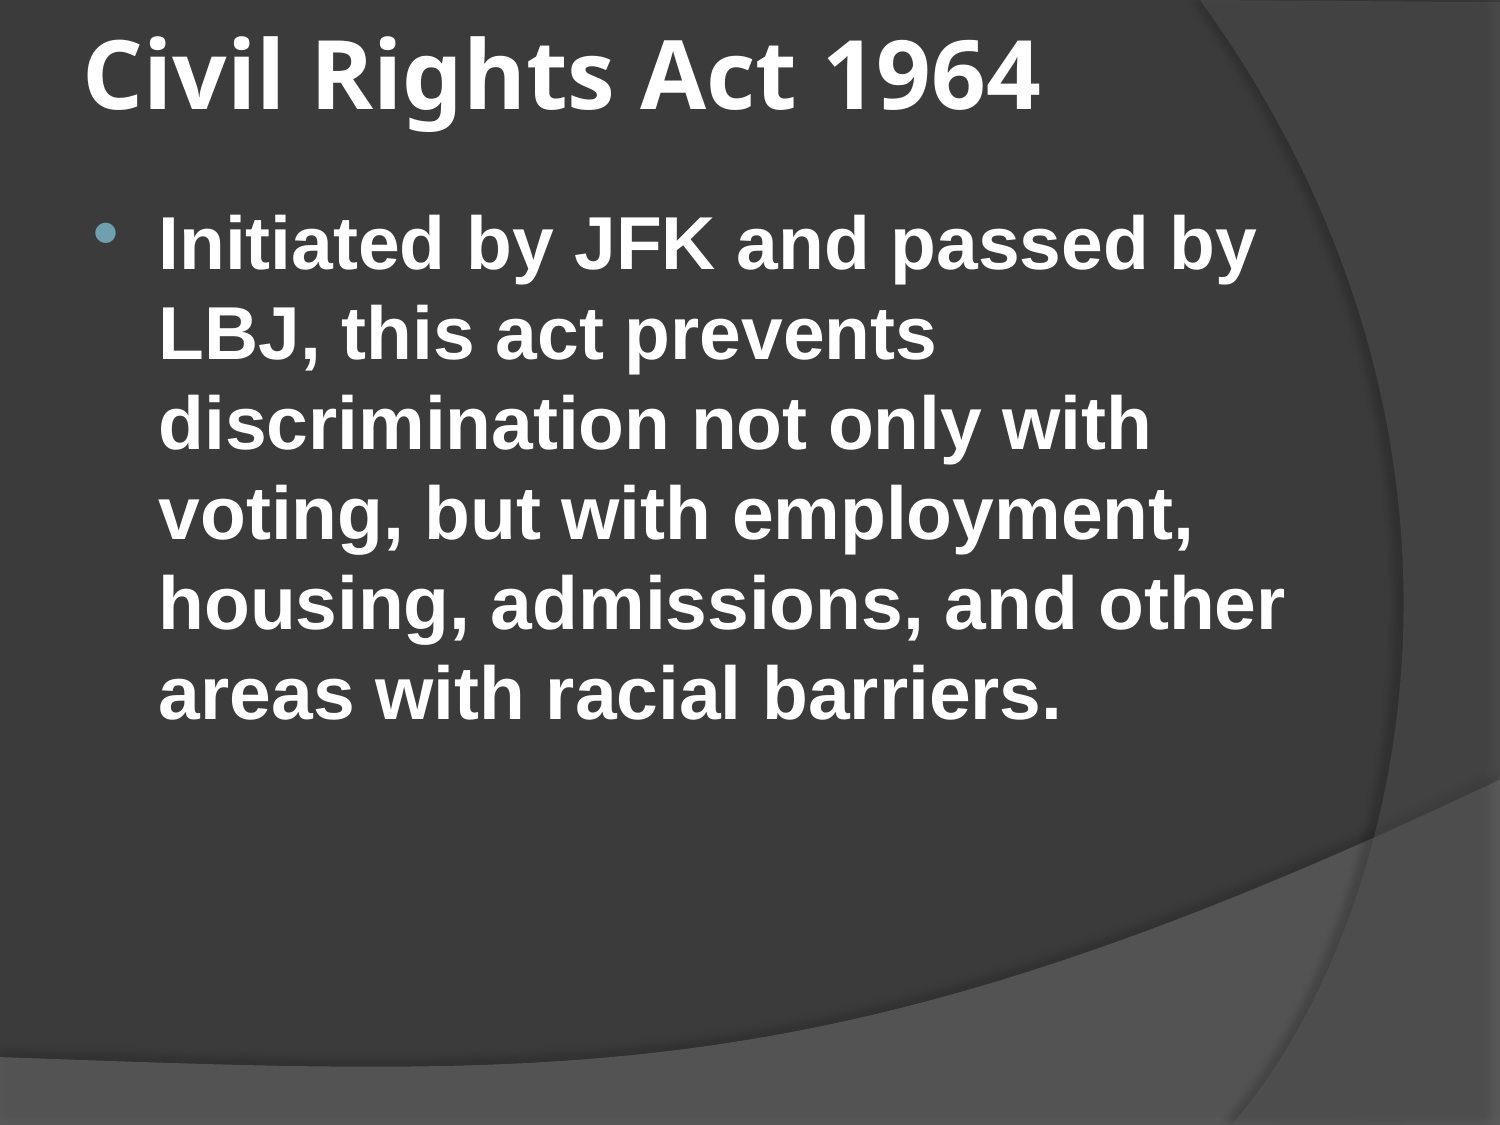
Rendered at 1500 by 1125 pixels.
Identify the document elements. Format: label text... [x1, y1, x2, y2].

title Civil Rights Act 1964 [75, 0, 1425, 143]
list Initiated by JFK and passed by LBJ, this act prevents discrimination not only with voting, but with employment, housing, admissions, and other areas with racial barriers. [75, 187, 1413, 1025]
